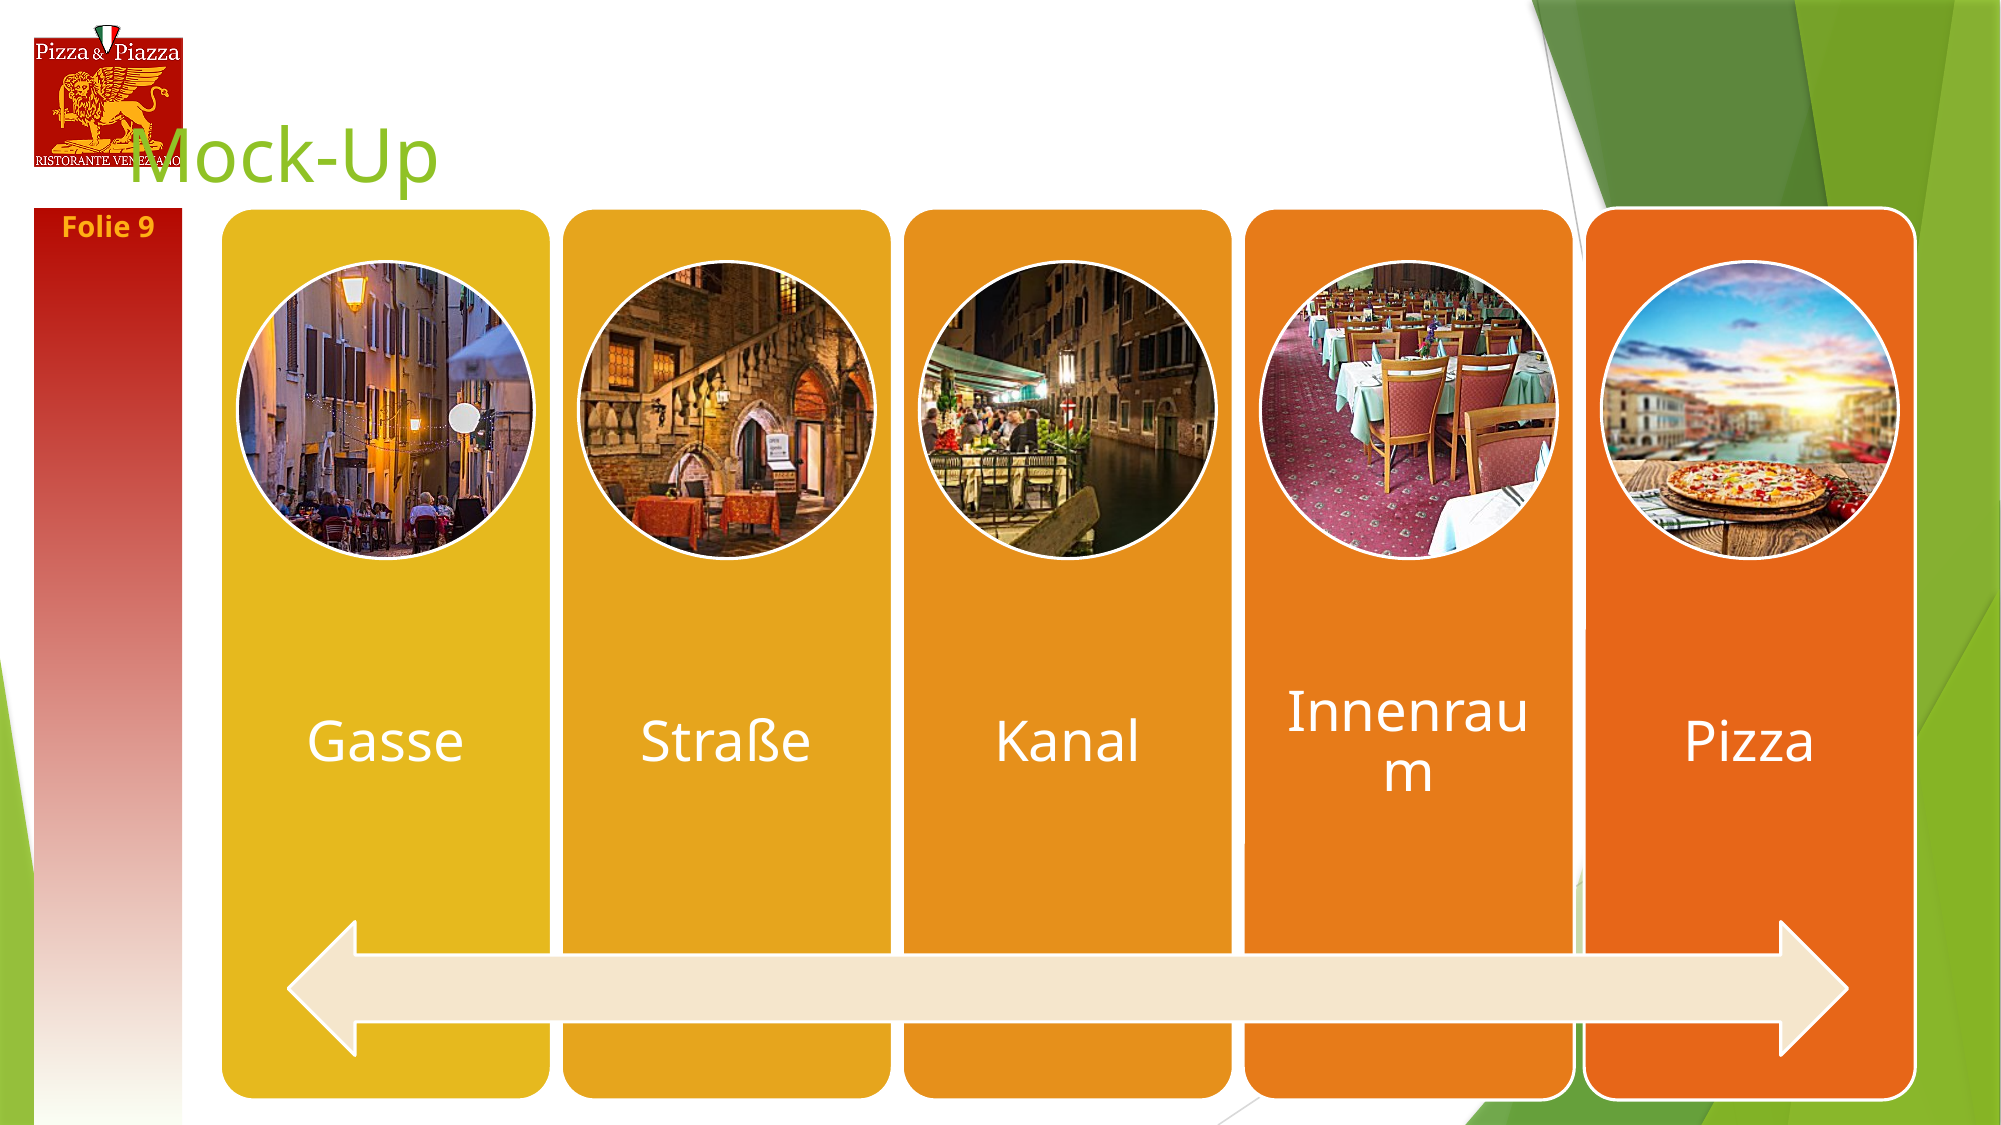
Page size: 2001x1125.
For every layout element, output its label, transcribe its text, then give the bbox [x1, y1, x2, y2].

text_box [219, 207, 1916, 1101]
picture [34, 25, 183, 167]
title Mock-Up [111, 99, 1522, 317]
